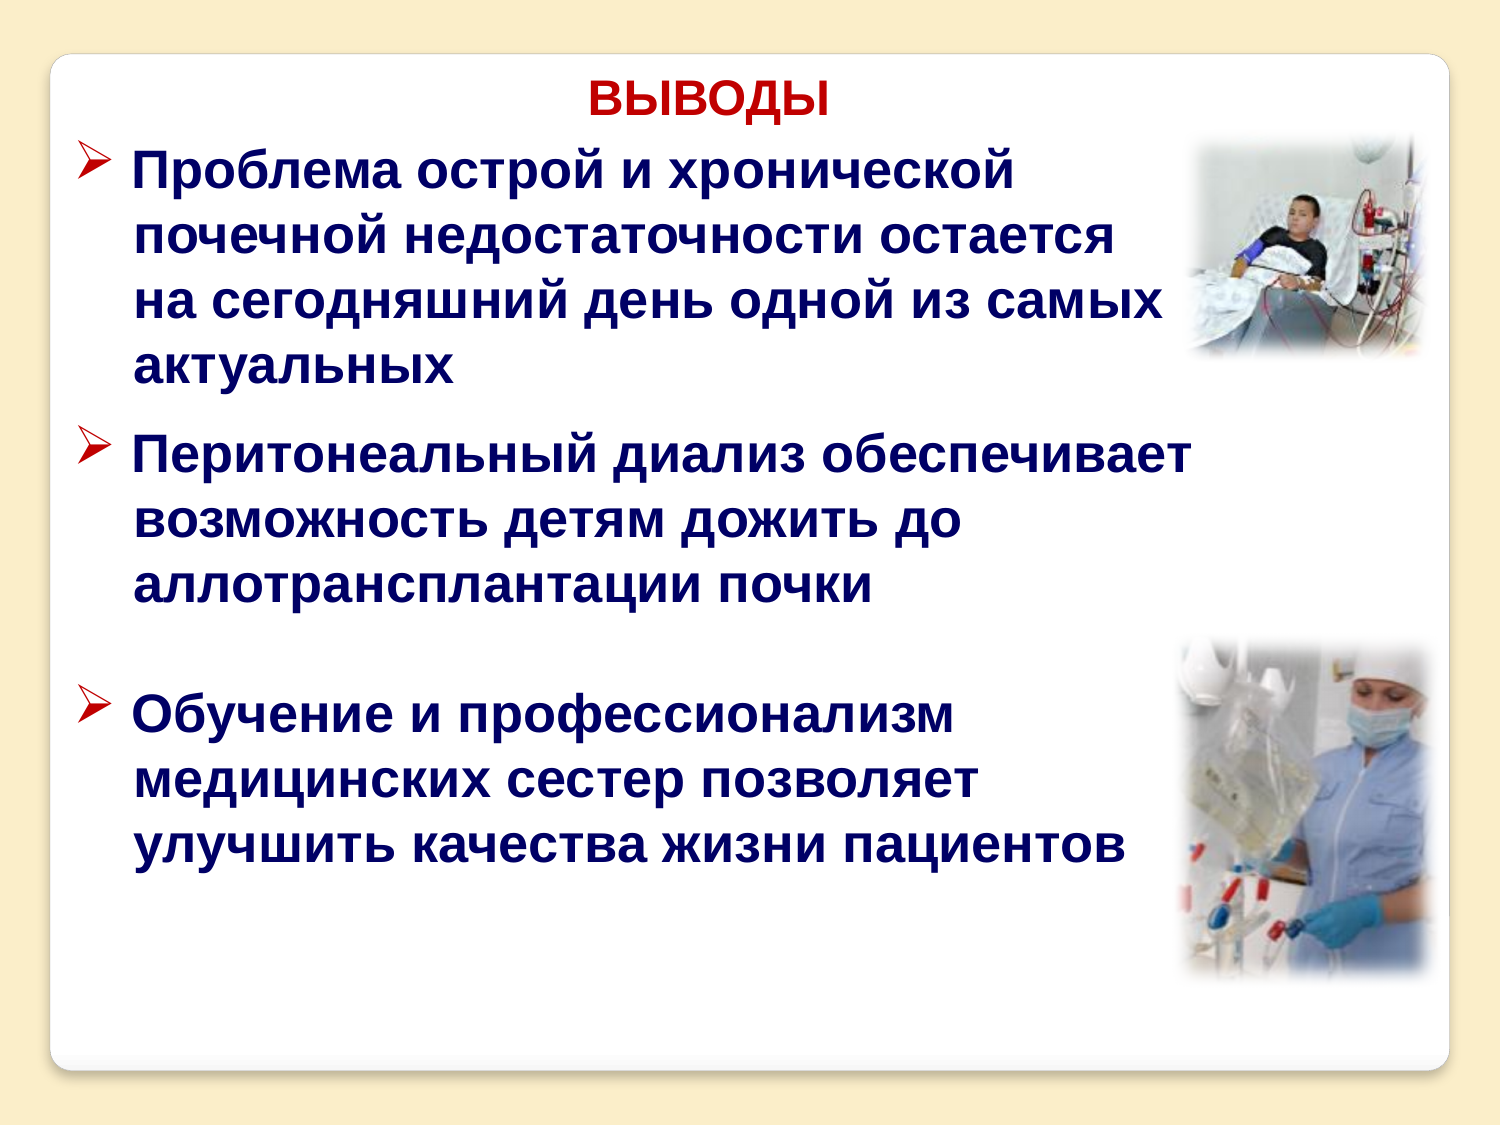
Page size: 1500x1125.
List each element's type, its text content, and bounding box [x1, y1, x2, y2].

picture [1171, 632, 1442, 989]
text_box Проблема острой и хронической почечной недостаточности остается на сегодняшний день одной из самых актуальных Перитонеальный диализ обеспечивает возможность детям дожить до аллотрансплантации почки Обучение и профессионализм медицинских сестер позволяет улучшить качества жизни пациентов [58, 126, 1231, 1125]
text_box ВЫВОДЫ [386, 58, 1032, 134]
picture [1181, 128, 1432, 364]
